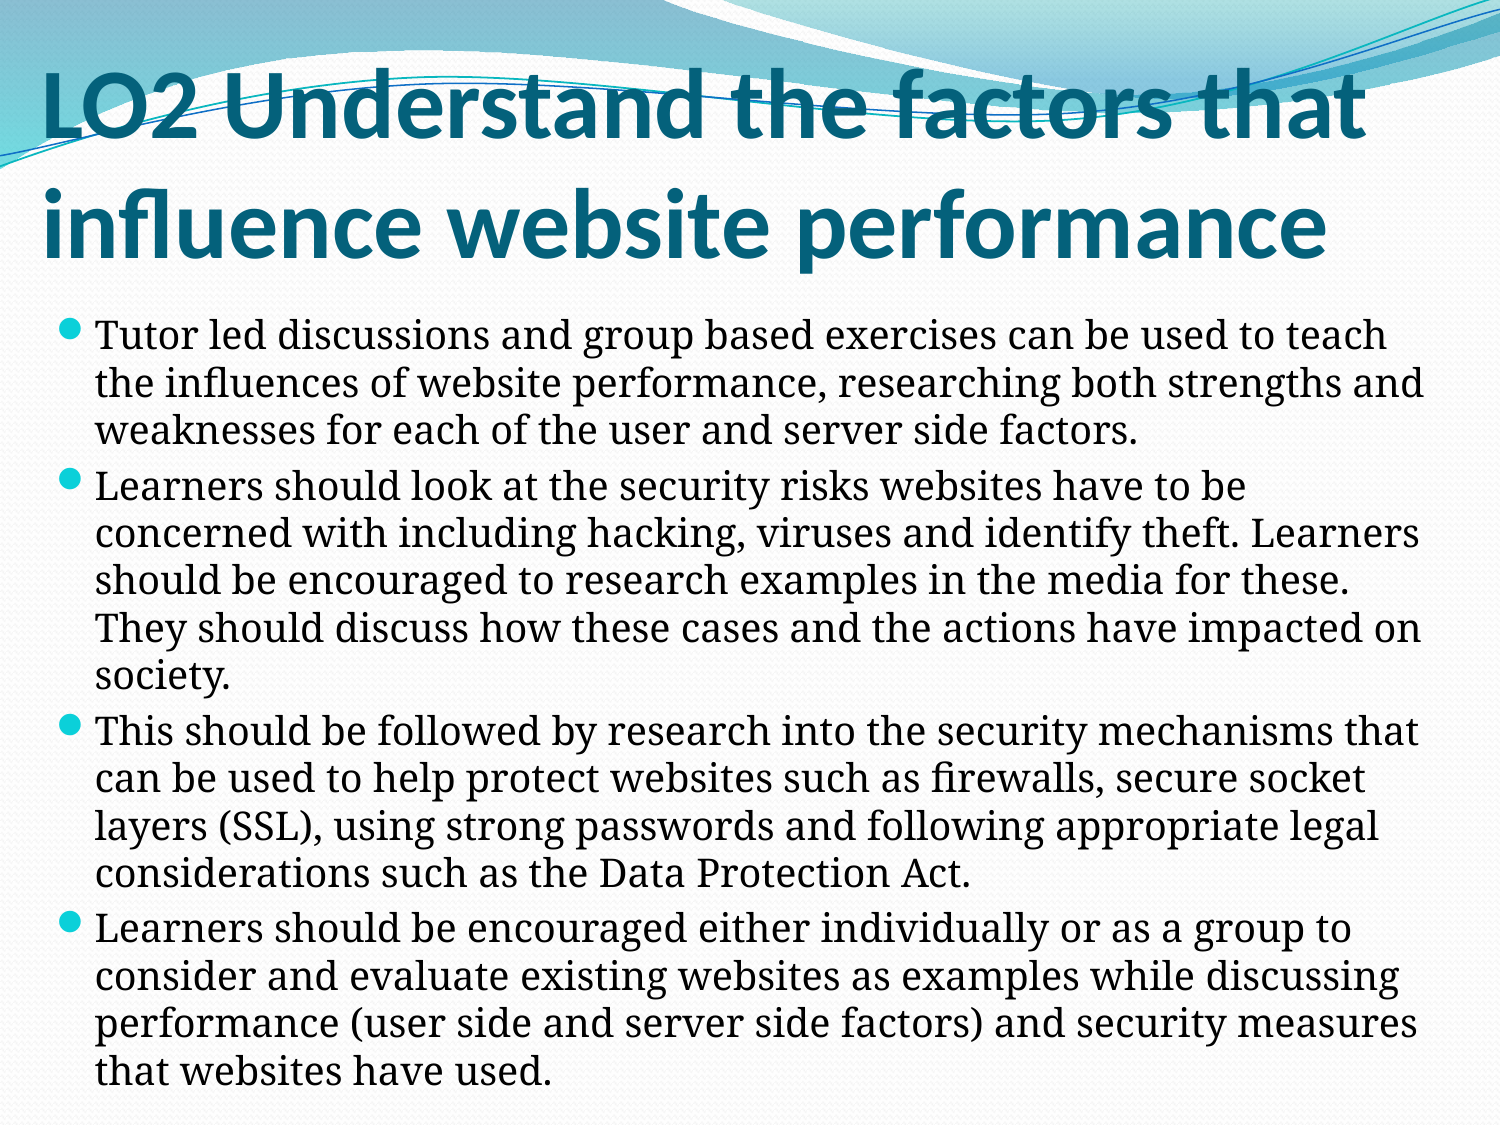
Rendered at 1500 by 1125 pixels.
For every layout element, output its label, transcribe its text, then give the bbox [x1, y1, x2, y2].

title LO2 Understand the factors that influence website performance [41, 125, 1459, 279]
list Tutor led discussions and group based exercises can be used to teach the influences of website performance, researching both strengths and weaknesses for each of the user and server side factors. Learners should look at the security risks websites have to be concerned with including hacking, viruses and identify theft. Learners should be encouraged to research examples in the media for these. They should discuss how these cases and the actions have impacted on society. This should be followed by research into the security mechanisms that can be used to help protect websites such as firewalls, secure socket layers (SSL), using strong passwords and following appropriate legal considerations such as the Data Protection Act. Learners should be encouraged either individually or as a group to consider and evaluate existing websites as examples while discussing performance (user side and server side factors) and security measures that websites have used. [41, 302, 1459, 1106]
